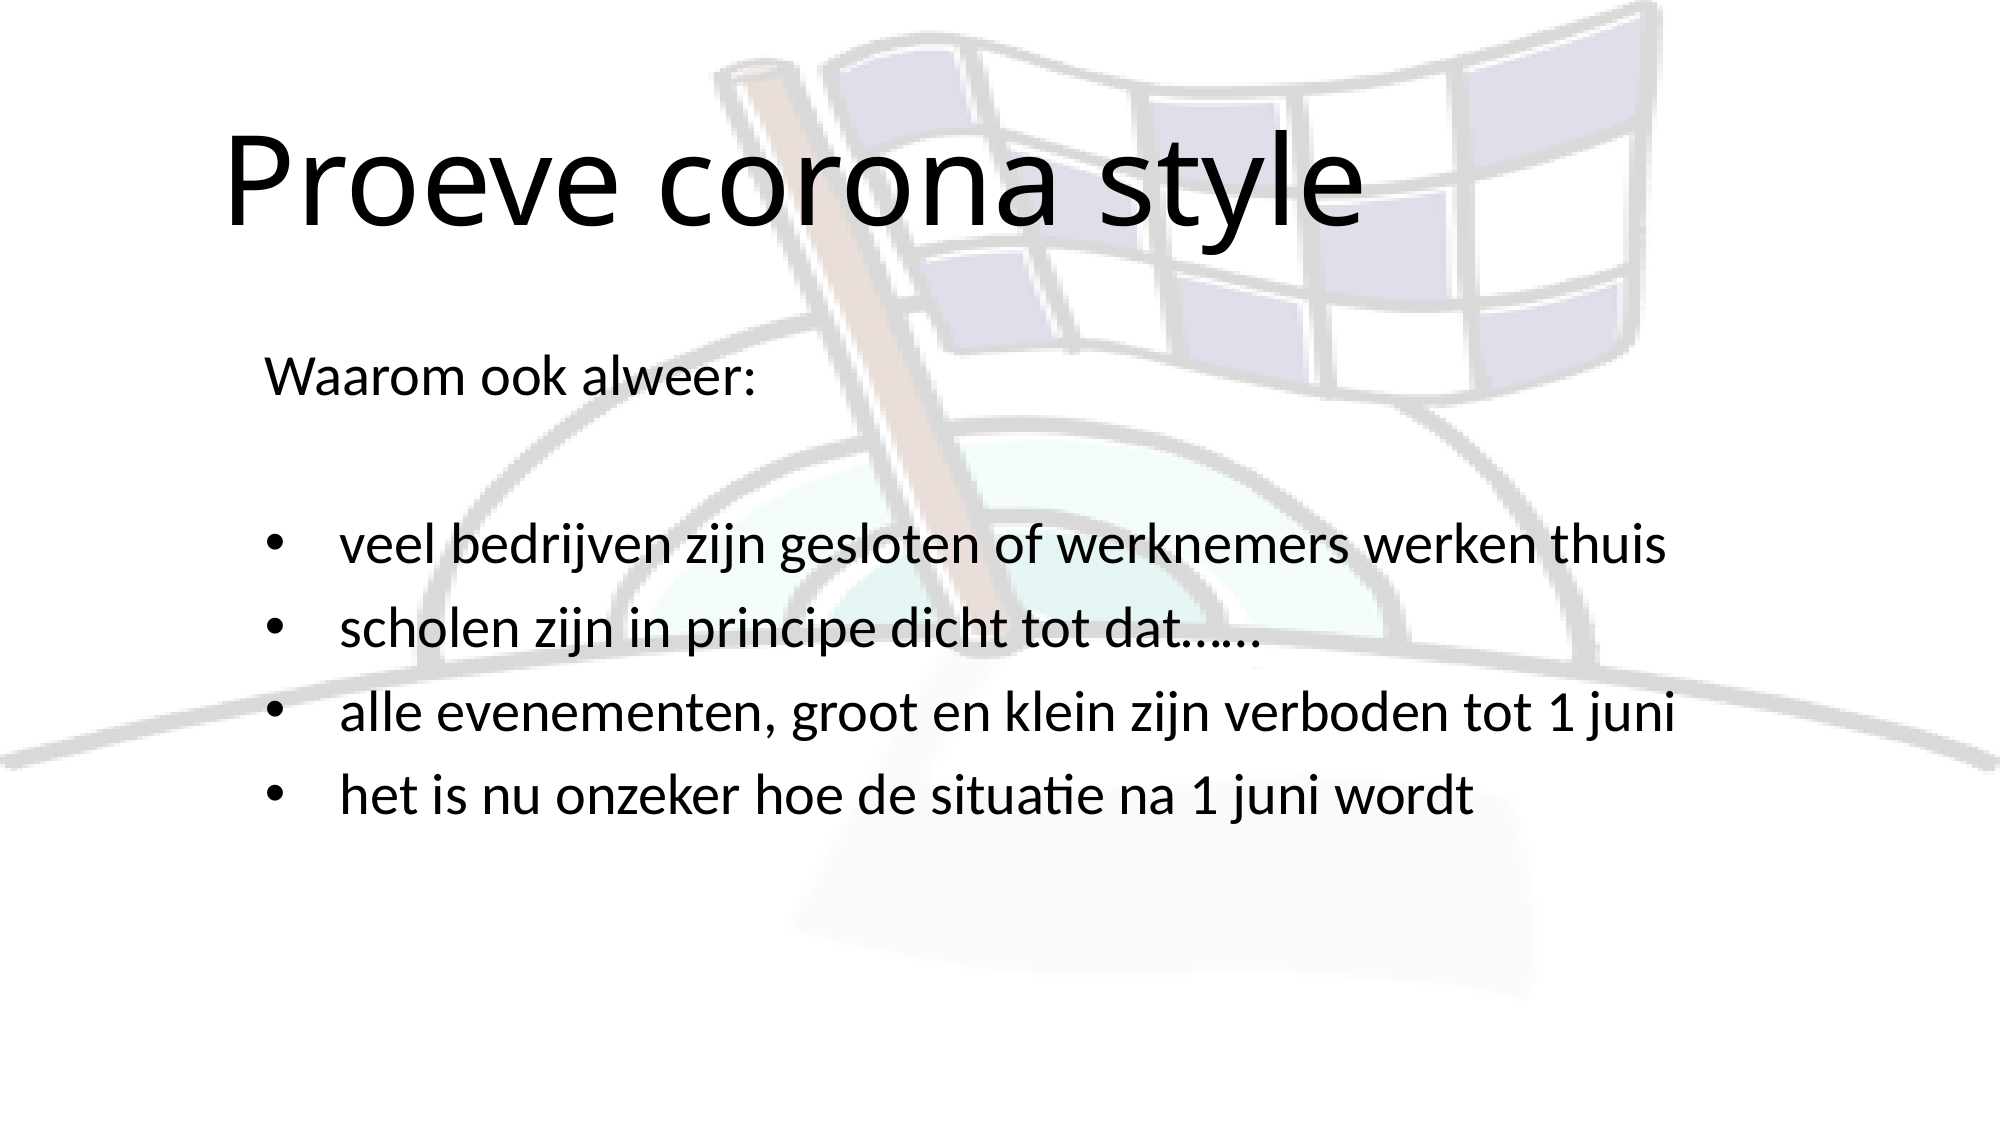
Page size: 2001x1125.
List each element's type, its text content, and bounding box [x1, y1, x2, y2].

subtitle Waarom ook alweer: veel bedrijven zijn gesloten of werknemers werken thuis scholen zijn in principe dicht tot dat…… alle evenementen, groot en klein zijn verboden tot 1 juni het is nu onzeker hoe de situatie na 1 juni wordt [249, 338, 1750, 863]
title Proeve corona style [205, 105, 1706, 260]
